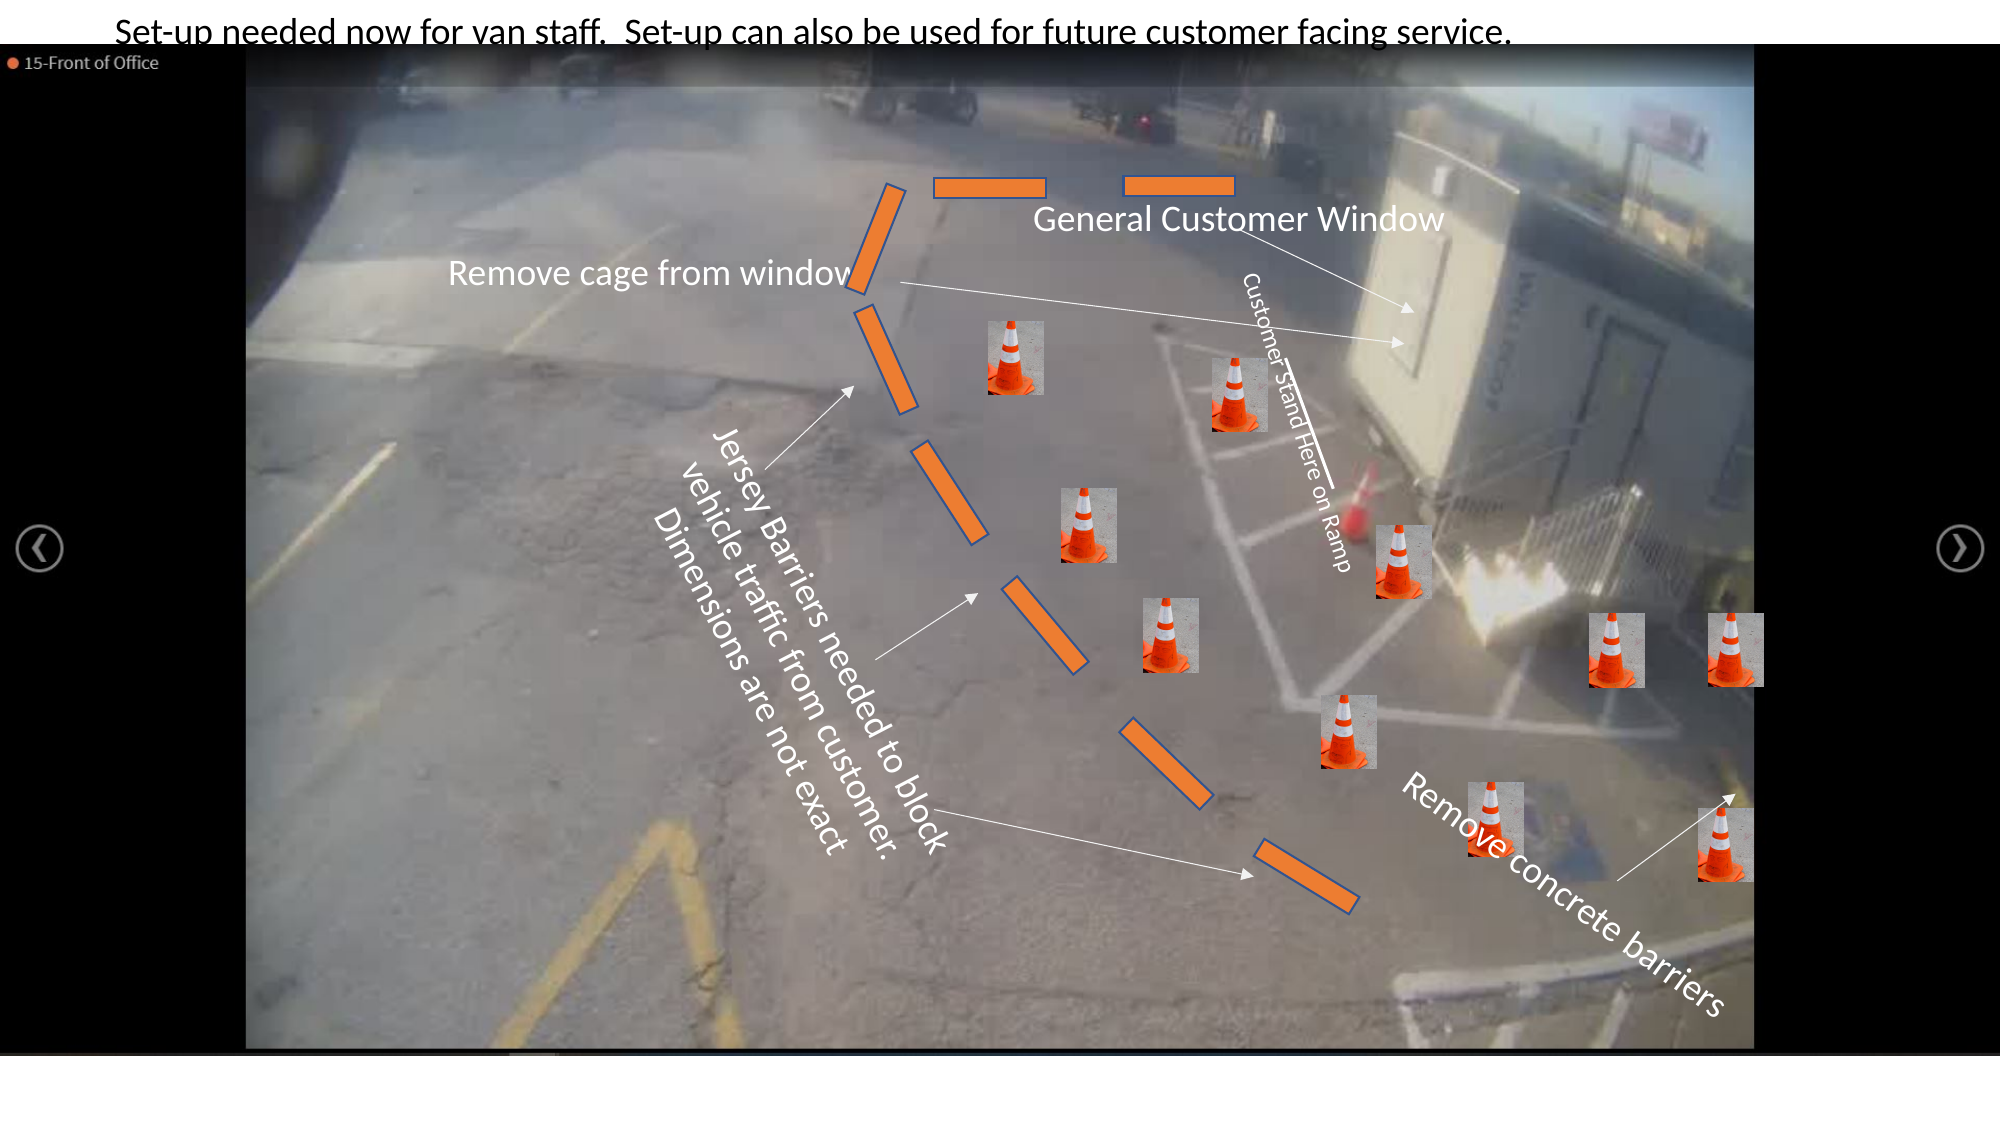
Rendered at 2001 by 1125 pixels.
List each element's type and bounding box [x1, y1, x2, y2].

text_box [0, 0, 2000, 1056]
